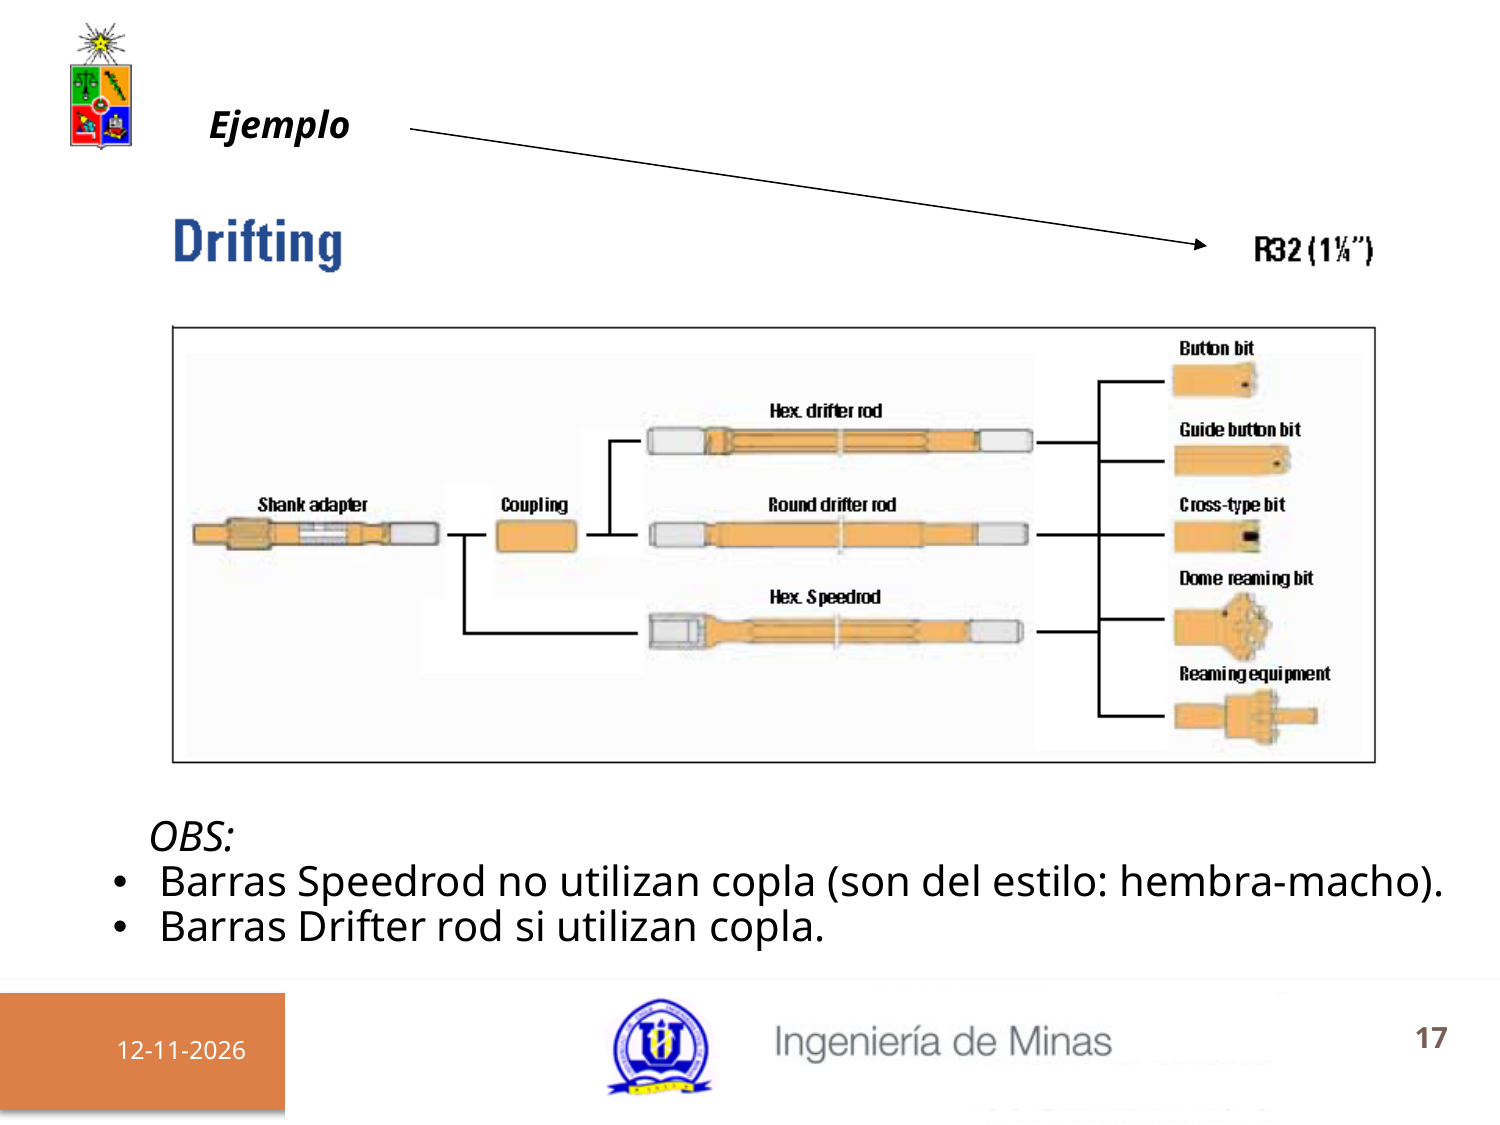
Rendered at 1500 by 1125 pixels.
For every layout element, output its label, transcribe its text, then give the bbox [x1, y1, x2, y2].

text_box Ejemplo [193, 93, 366, 154]
text_box OBS: Barras Speedrod no utilizan copla (son del estilo: hembra-macho). Barras Drifter rod si utilizan copla. [58, 808, 1477, 959]
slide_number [12, 995, 279, 1108]
picture [151, 198, 1387, 777]
picture [285, 980, 1500, 1125]
picture [69, 23, 132, 151]
